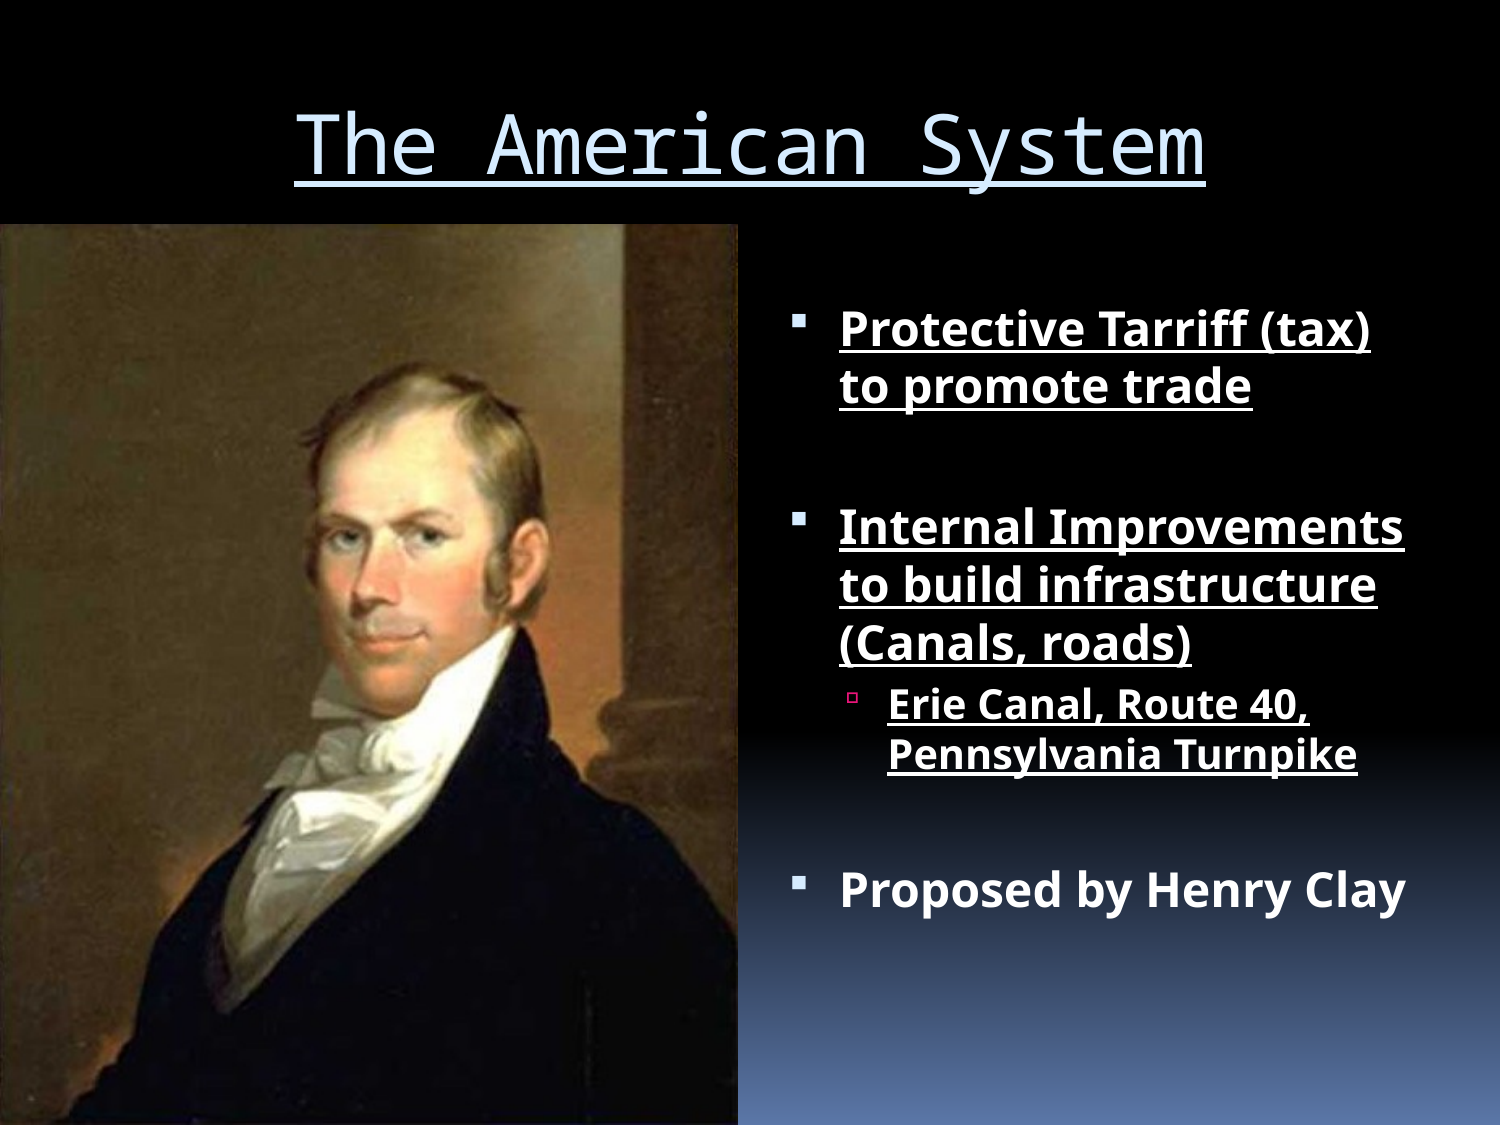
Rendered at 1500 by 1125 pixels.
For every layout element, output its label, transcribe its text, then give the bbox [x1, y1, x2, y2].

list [0, 224, 738, 1125]
title The American System [75, 83, 1425, 234]
list Protective Tarriff (tax) to promote trade Internal Improvements to build infrastructure (Canals, roads) Erie Canal, Route 40, Pennsylvania Turnpike Proposed by Henry Clay [763, 290, 1427, 1033]
